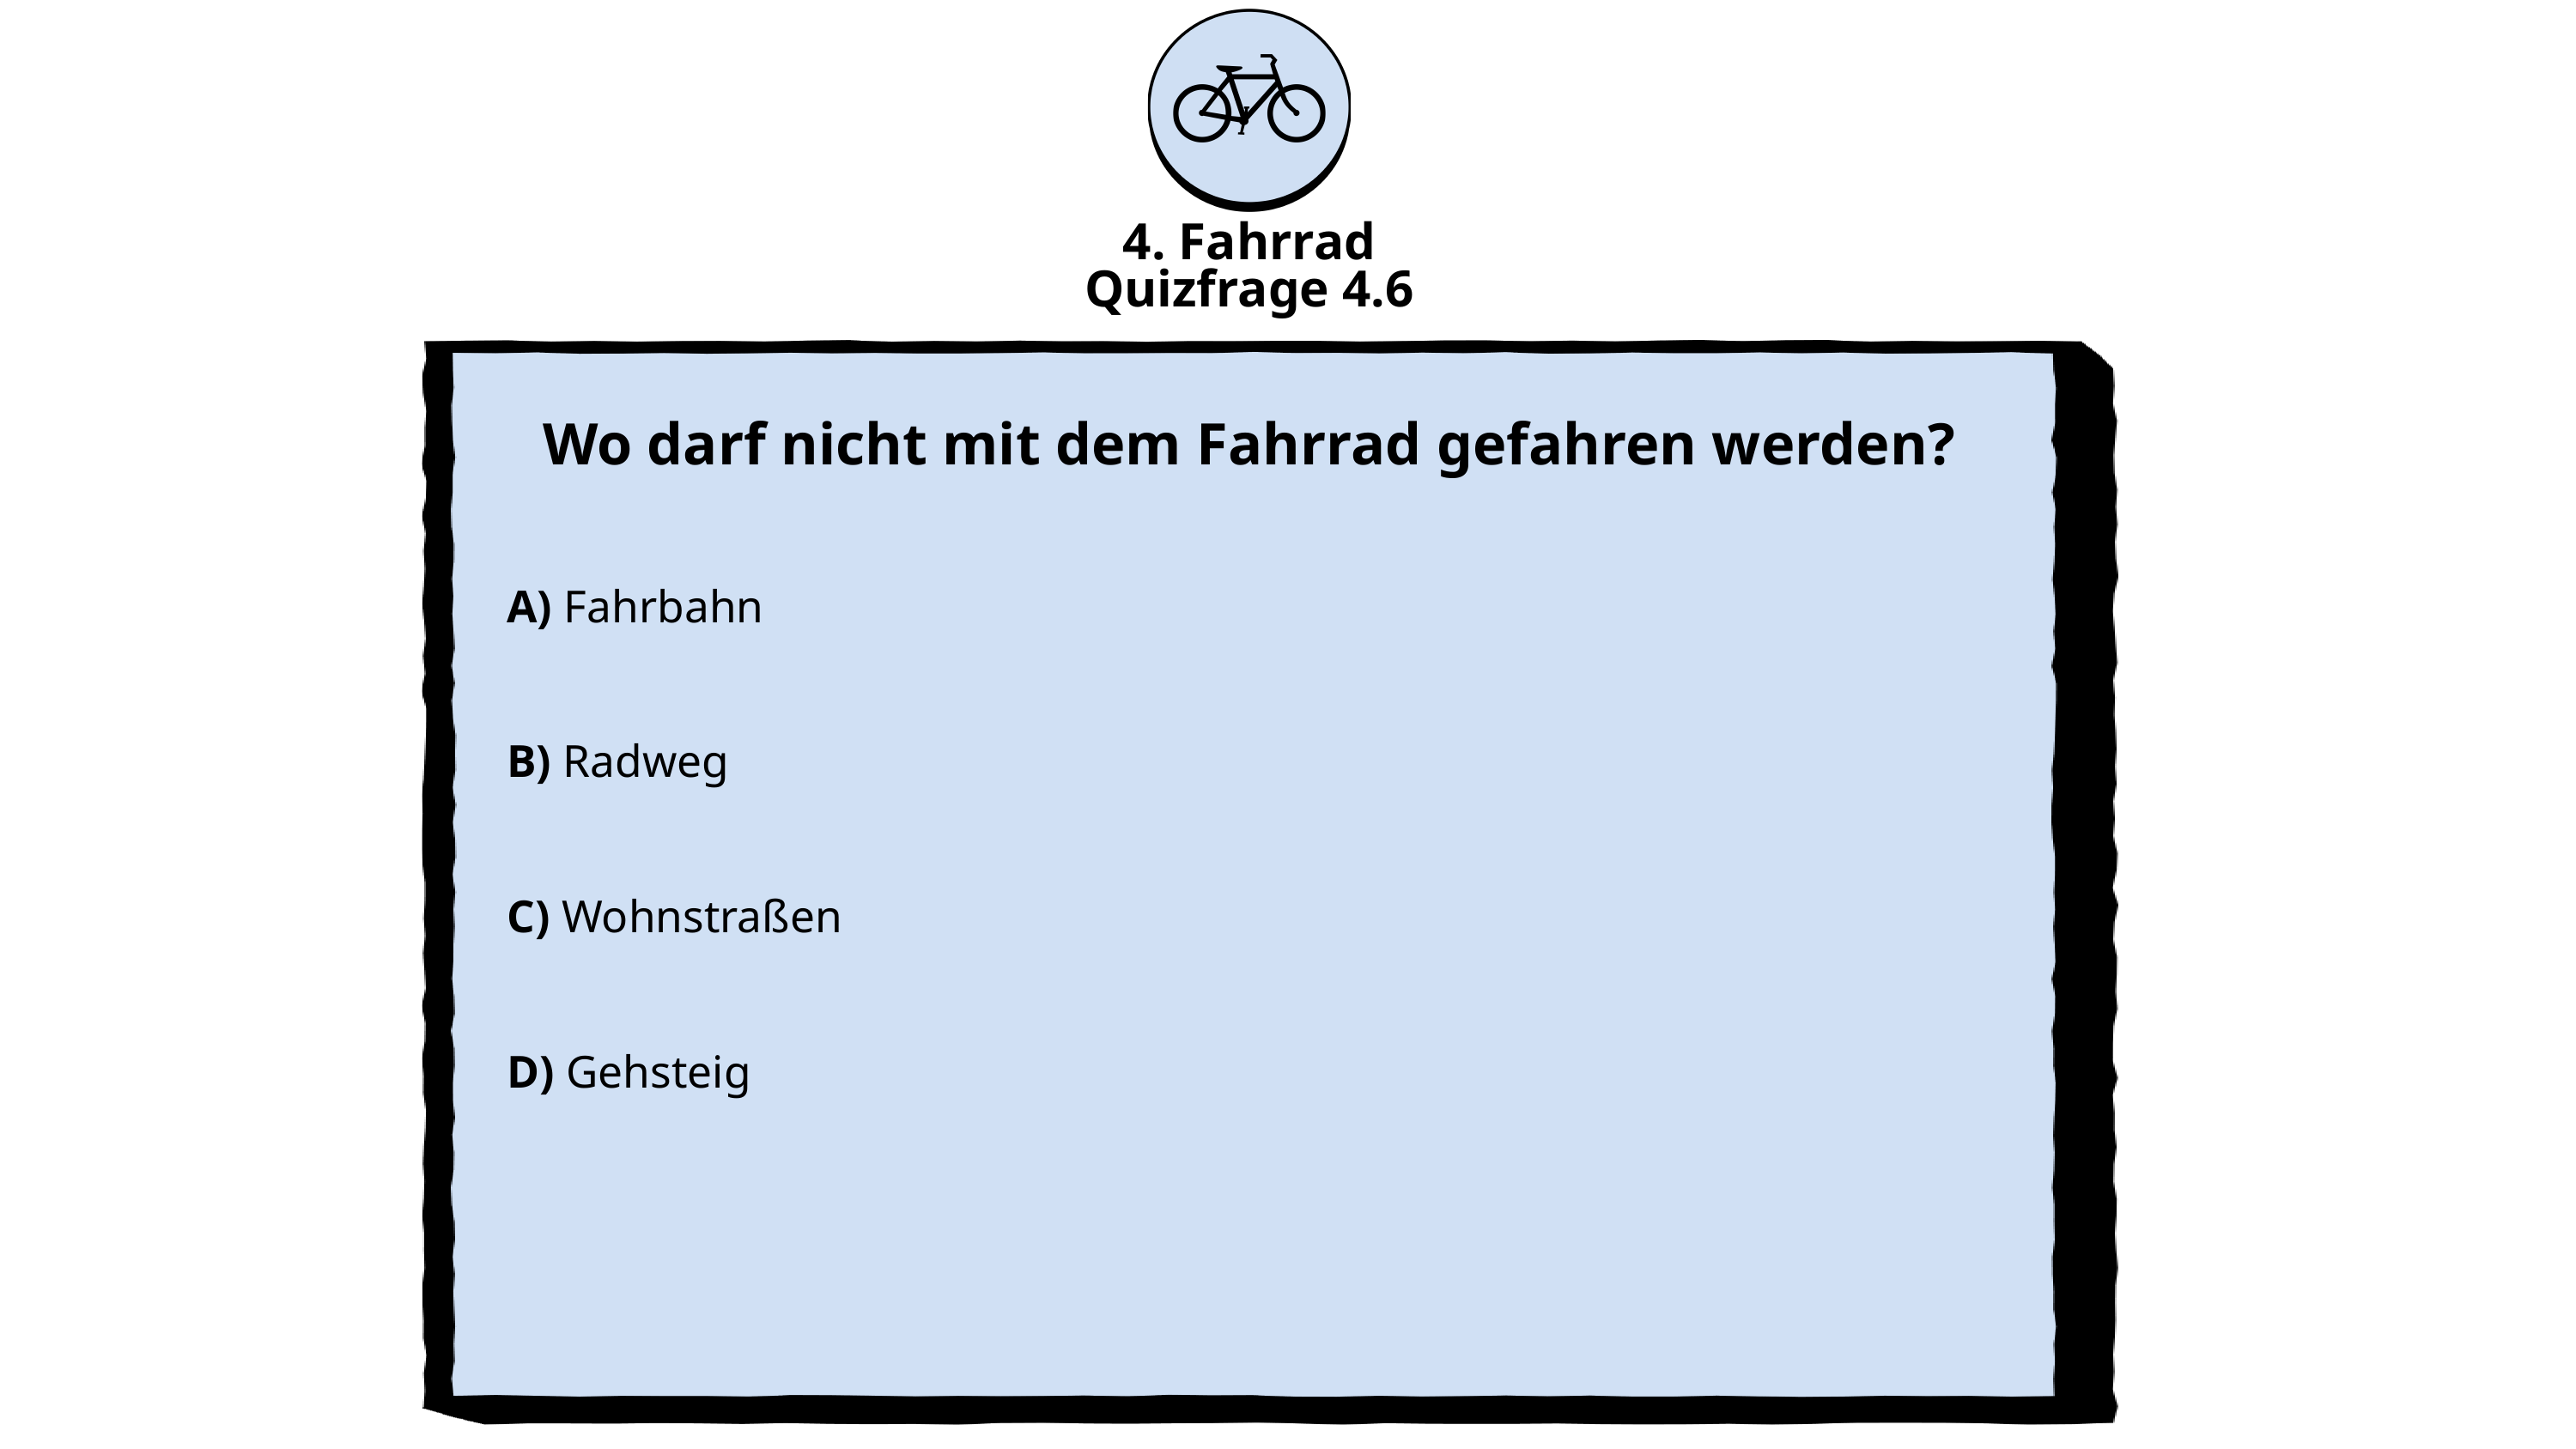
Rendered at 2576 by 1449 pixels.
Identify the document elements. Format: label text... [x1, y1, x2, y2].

text_box [1147, 9, 1351, 212]
text_box [422, 339, 2118, 1425]
text_box [1173, 54, 1326, 142]
text_box 4. Fahrrad Quizfrage 4.6 [605, 215, 1893, 324]
text_box Wo darf nicht mit dem Fahrrad gefahren werden? A) Fahrbahn B) Radweg C) Wohnstraßen D) Gehsteig [442, 398, 2057, 1237]
